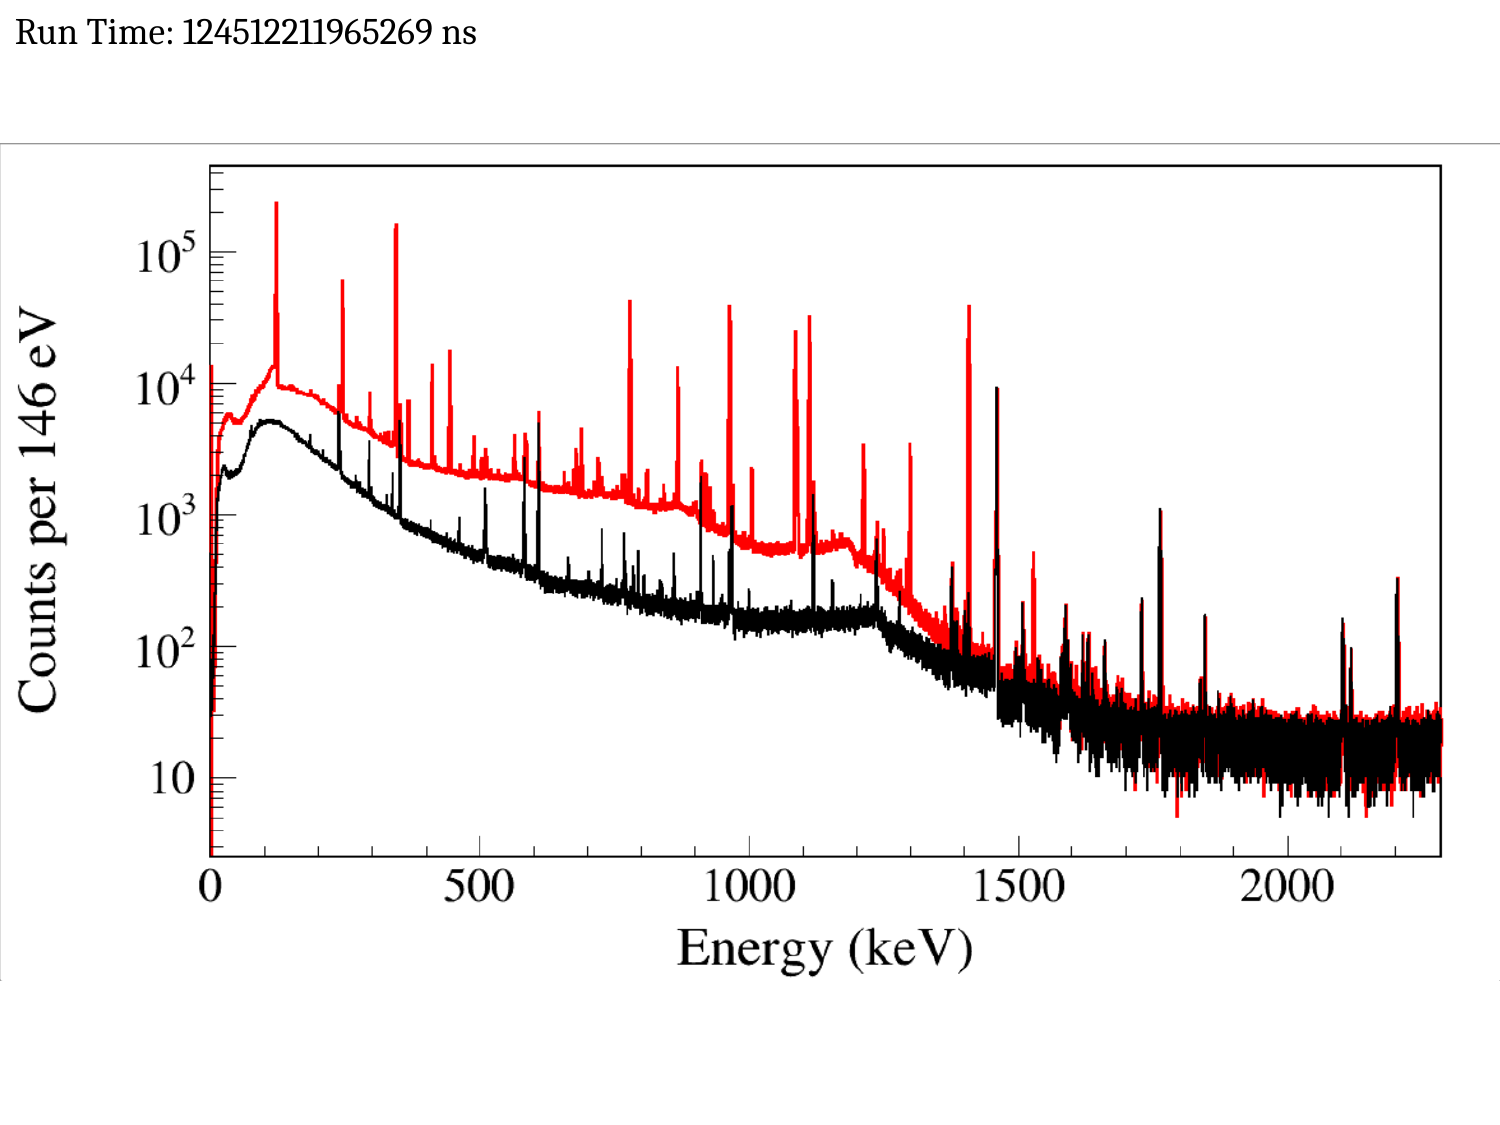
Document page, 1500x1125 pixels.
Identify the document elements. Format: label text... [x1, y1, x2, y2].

text_box Run Time: 124512211965269 ns [0, 0, 596, 60]
picture [0, 143, 1500, 981]
